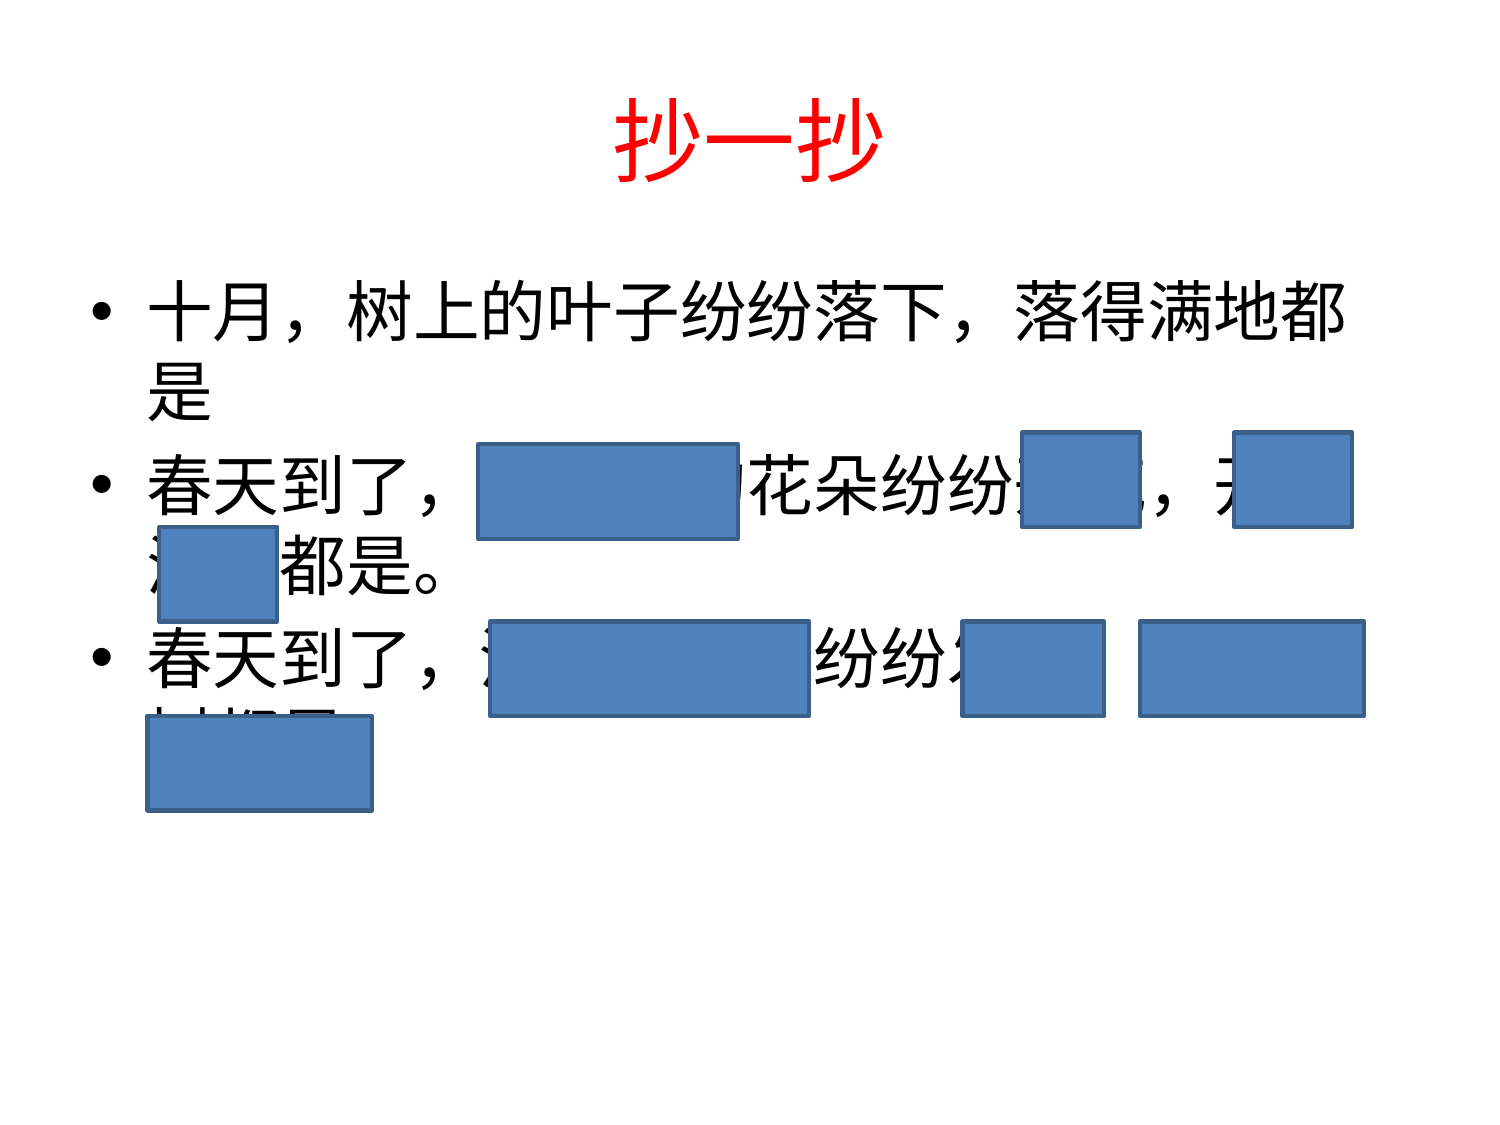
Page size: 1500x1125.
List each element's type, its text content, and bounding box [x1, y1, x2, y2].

list 十月，树上的叶子纷纷落下，落得满地都是 春天到了，花园里的花朵纷纷开花，开得满园都是。 春天到了，河边的柳树纷纷发芽，长得满树都是。 [75, 262, 1425, 1005]
text_box [488, 619, 811, 718]
text_box [1138, 619, 1366, 718]
text_box [1232, 430, 1354, 529]
text_box [960, 619, 1106, 718]
title 抄一抄 [75, 45, 1425, 233]
text_box [1020, 430, 1142, 529]
text_box [157, 525, 279, 624]
text_box [145, 714, 374, 813]
text_box [476, 442, 740, 541]
